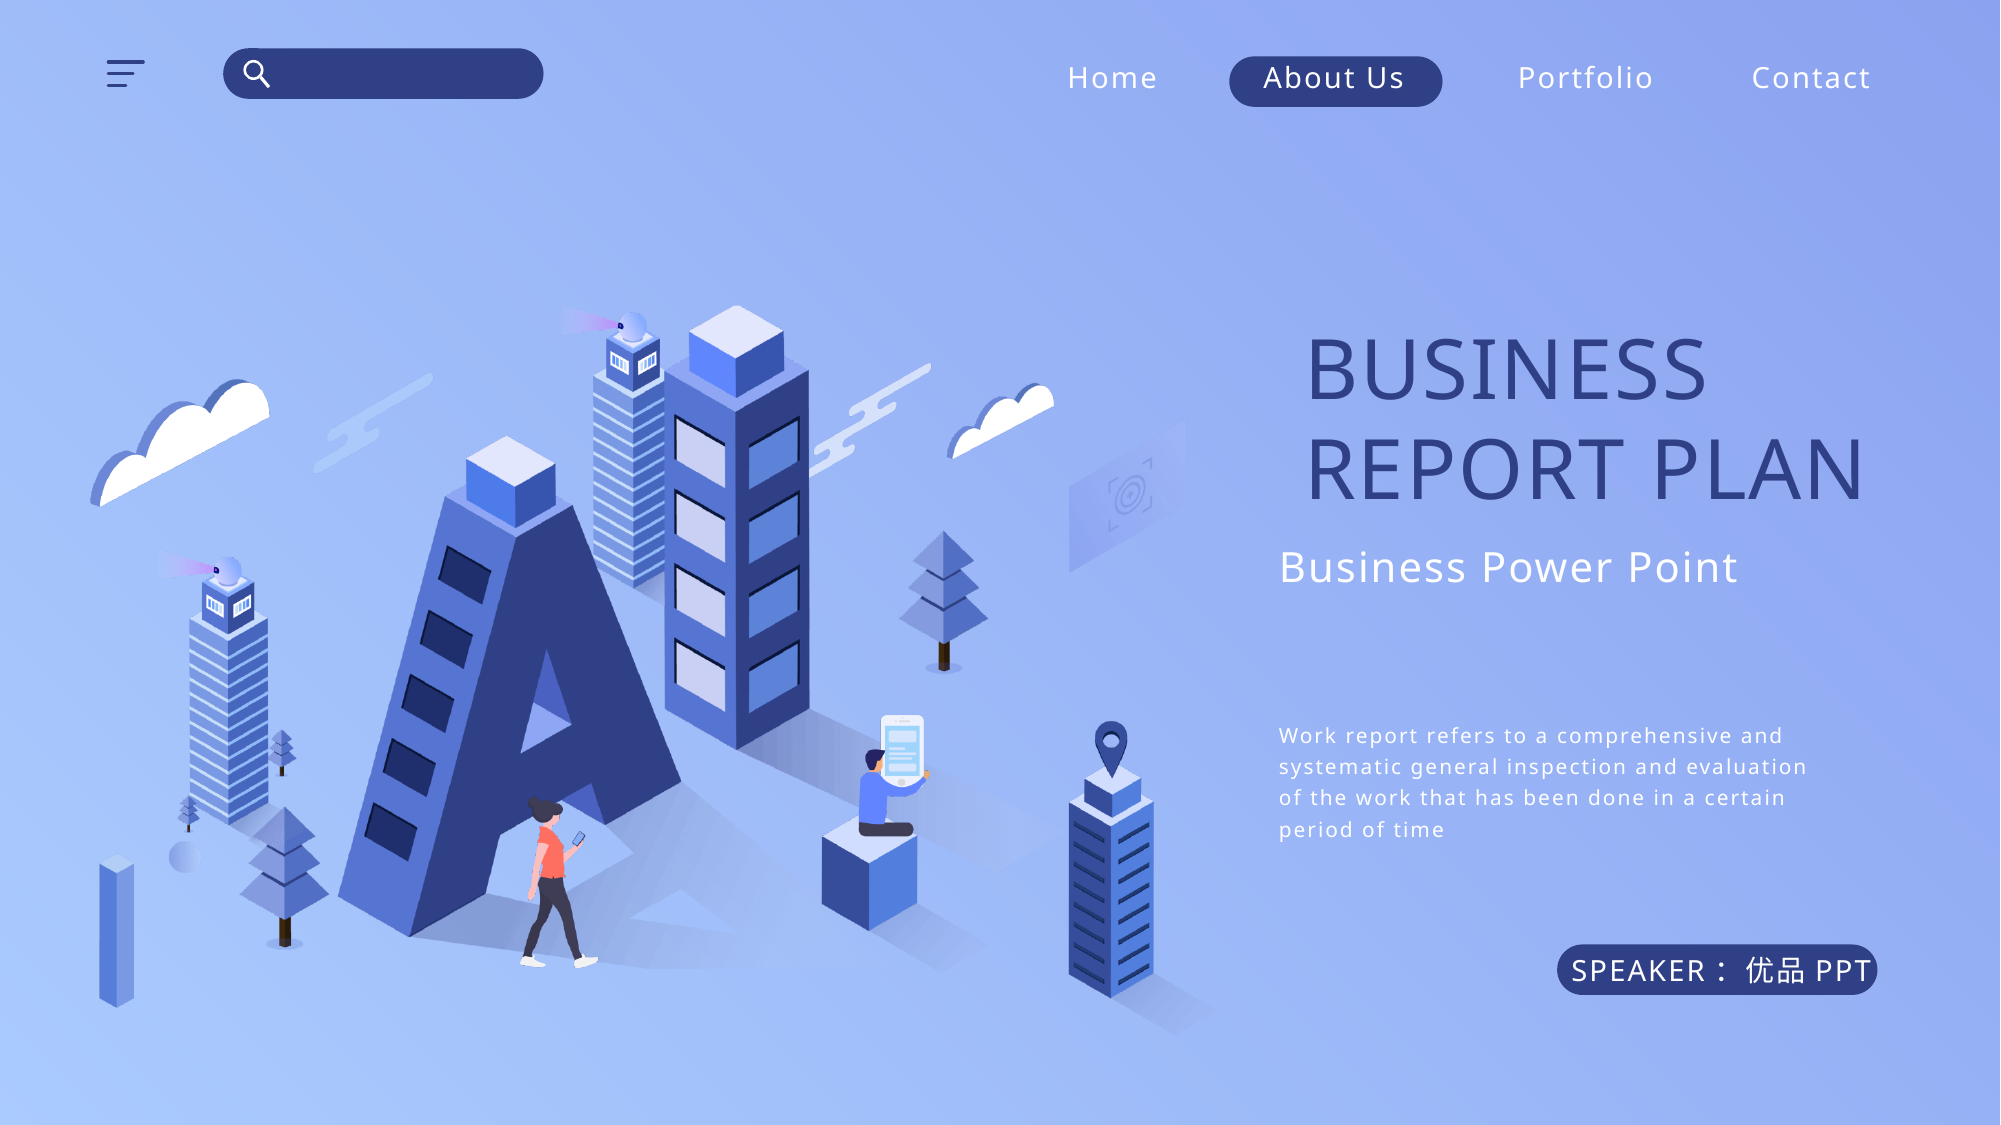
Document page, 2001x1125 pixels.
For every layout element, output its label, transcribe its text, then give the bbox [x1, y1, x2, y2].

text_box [108, 48, 544, 99]
text_box Home [1052, 52, 1172, 103]
text_box Business Power Point [1264, 533, 1944, 598]
text_box BUSINESS REPORT PLAN [1289, 309, 1907, 524]
text_box Contact [1736, 52, 1895, 103]
text_box Work report refers to a comprehensive and systematic general inspection and evaluation of the work that has been done in a certain period of time [1264, 708, 1851, 849]
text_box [1557, 944, 1885, 996]
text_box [1229, 52, 1443, 107]
picture [0, 305, 1233, 1078]
text_box Portfolio [1503, 52, 1668, 103]
